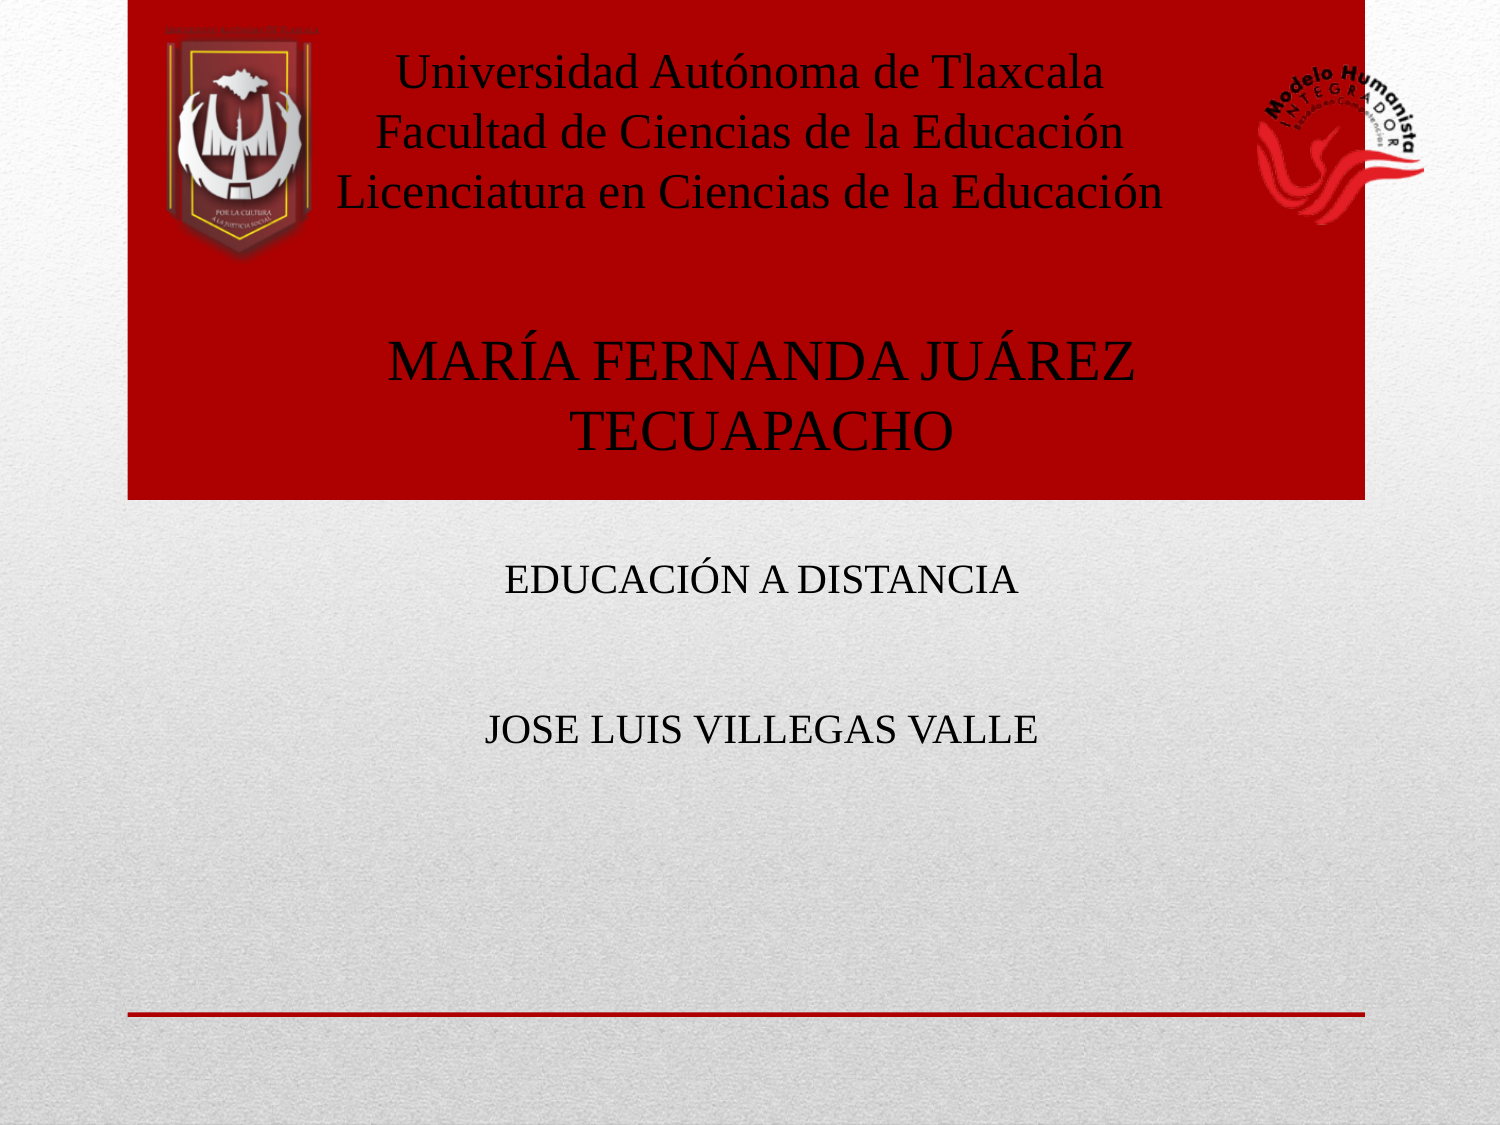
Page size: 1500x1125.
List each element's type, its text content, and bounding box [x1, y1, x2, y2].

text_box MARÍA FERNANDA JUÁREZ TECUAPACHO EDUCACIÓN A DISTANCIA JOSE LUIS VILLEGAS VALLE [183, 314, 1341, 850]
picture [1257, 59, 1425, 235]
picture [163, 26, 320, 268]
text_box Universidad Autónoma de Tlaxcala Facultad de Ciencias de la Educación Licenciatura en Ciencias de la Educación [323, 30, 1258, 226]
